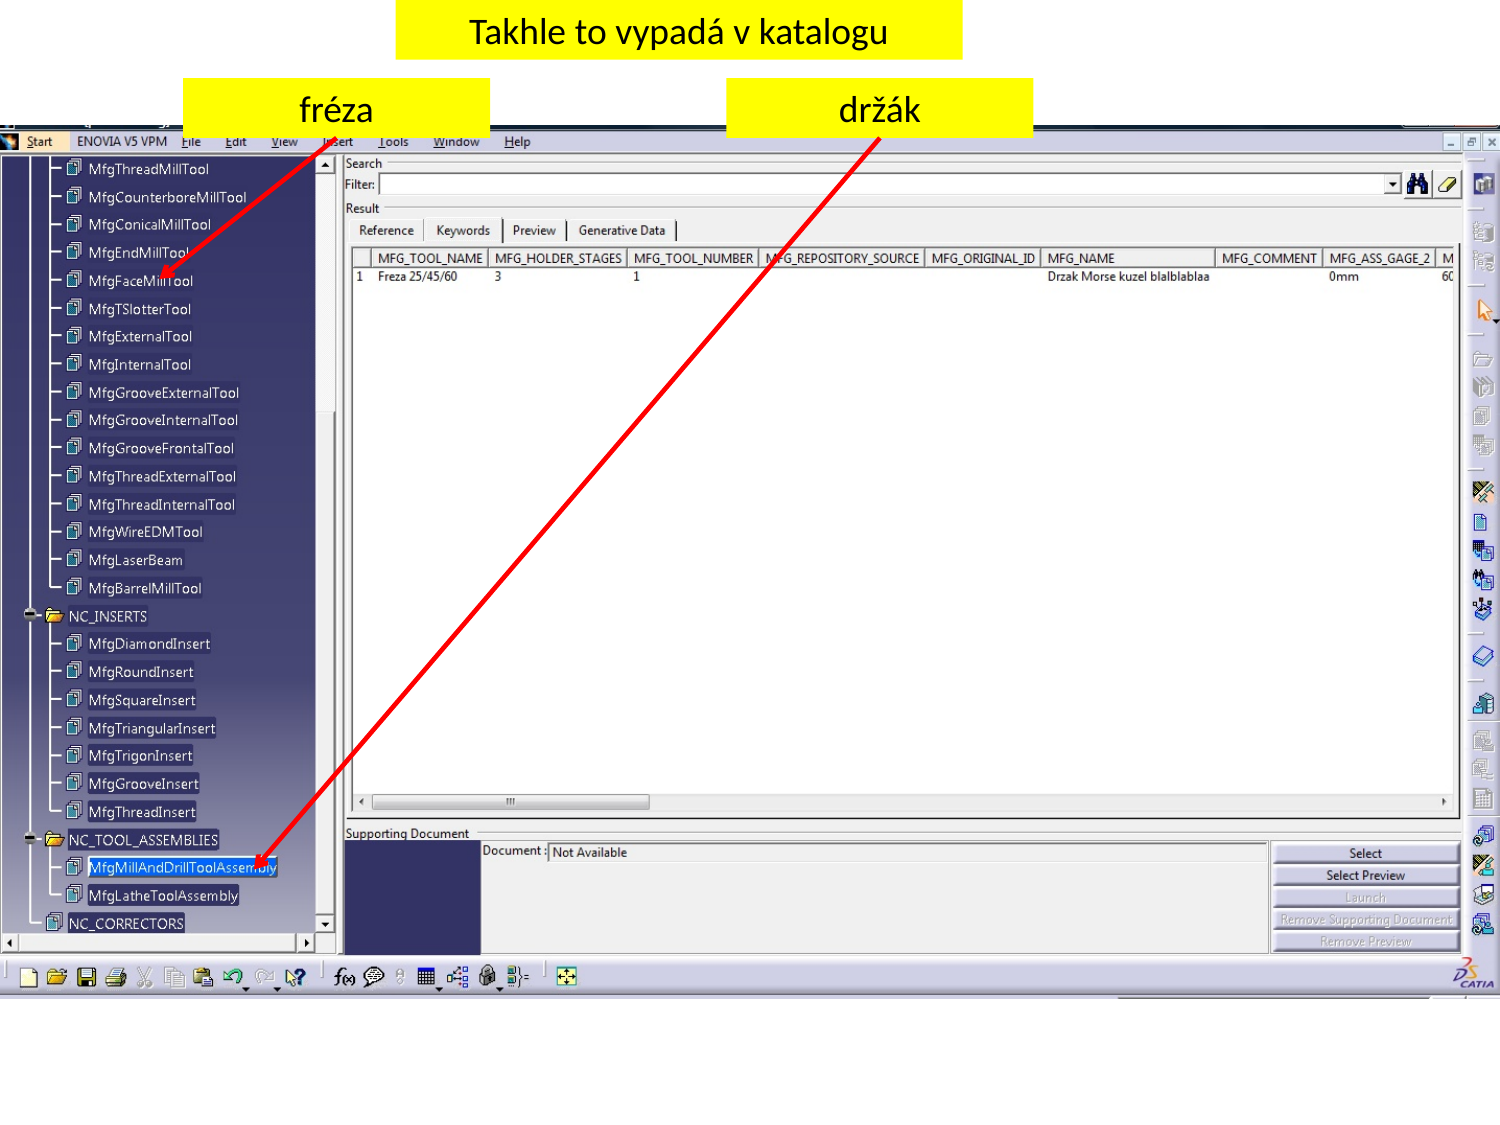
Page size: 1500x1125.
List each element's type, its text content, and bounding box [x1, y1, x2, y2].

text_box Takhle to vypadá v katalogu [395, 0, 963, 60]
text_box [159, 138, 252, 280]
text_box držák [726, 78, 1034, 124]
picture [0, 125, 1500, 1000]
text_box fréza [183, 78, 491, 124]
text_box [253, 138, 881, 870]
